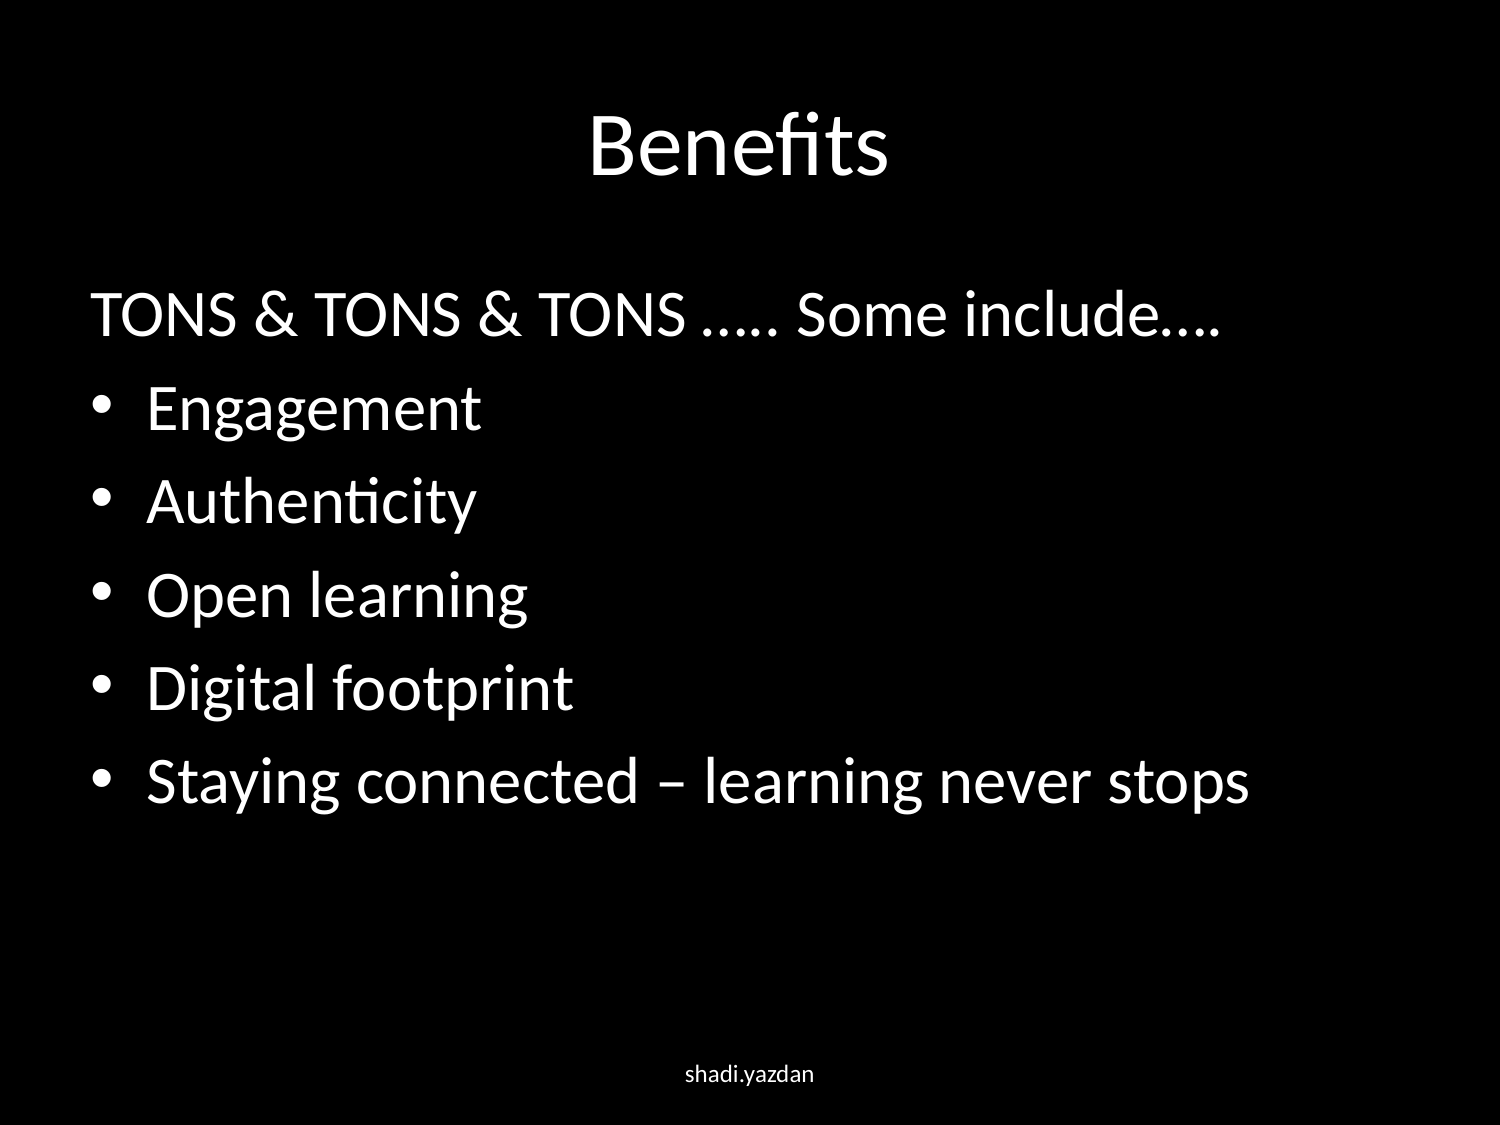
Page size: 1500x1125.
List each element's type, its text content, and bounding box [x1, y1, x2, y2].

title Benefits [75, 45, 1425, 233]
footer shadi.yazdan [512, 1042, 988, 1103]
list TONS & TONS & TONS ….. Some include…. Engagement Authenticity Open learning Digital footprint Staying connected – learning never stops [75, 262, 1425, 1005]
